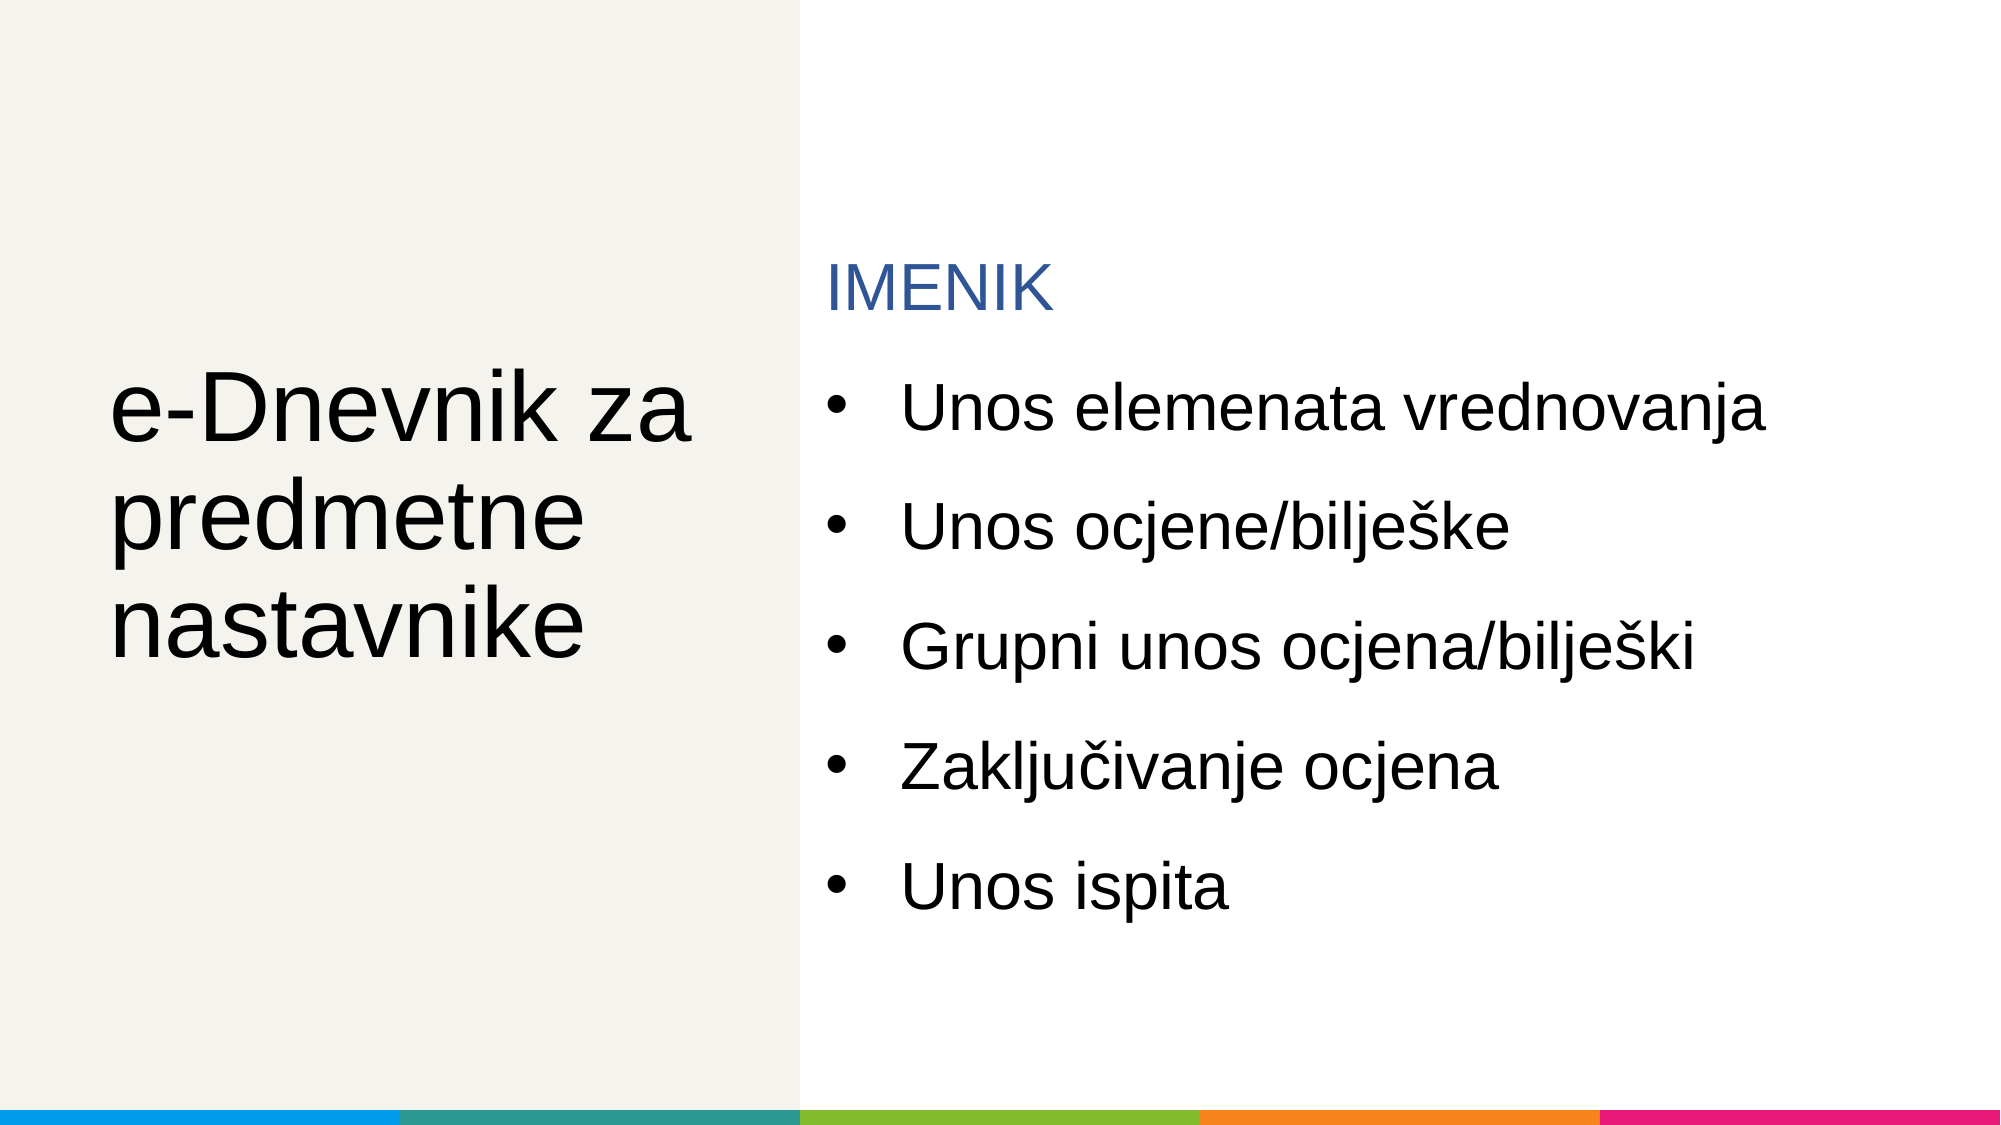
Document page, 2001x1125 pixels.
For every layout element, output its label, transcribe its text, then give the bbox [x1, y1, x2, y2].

text_box IMENIK Unos elemenata vrednovanja Unos ocjene/bilješke Grupni unos ocjena/bilješki Zaključivanje ocjena Unos ispita [810, 196, 1811, 931]
title e-Dnevnik za predmetne nastavnike [94, 423, 740, 687]
